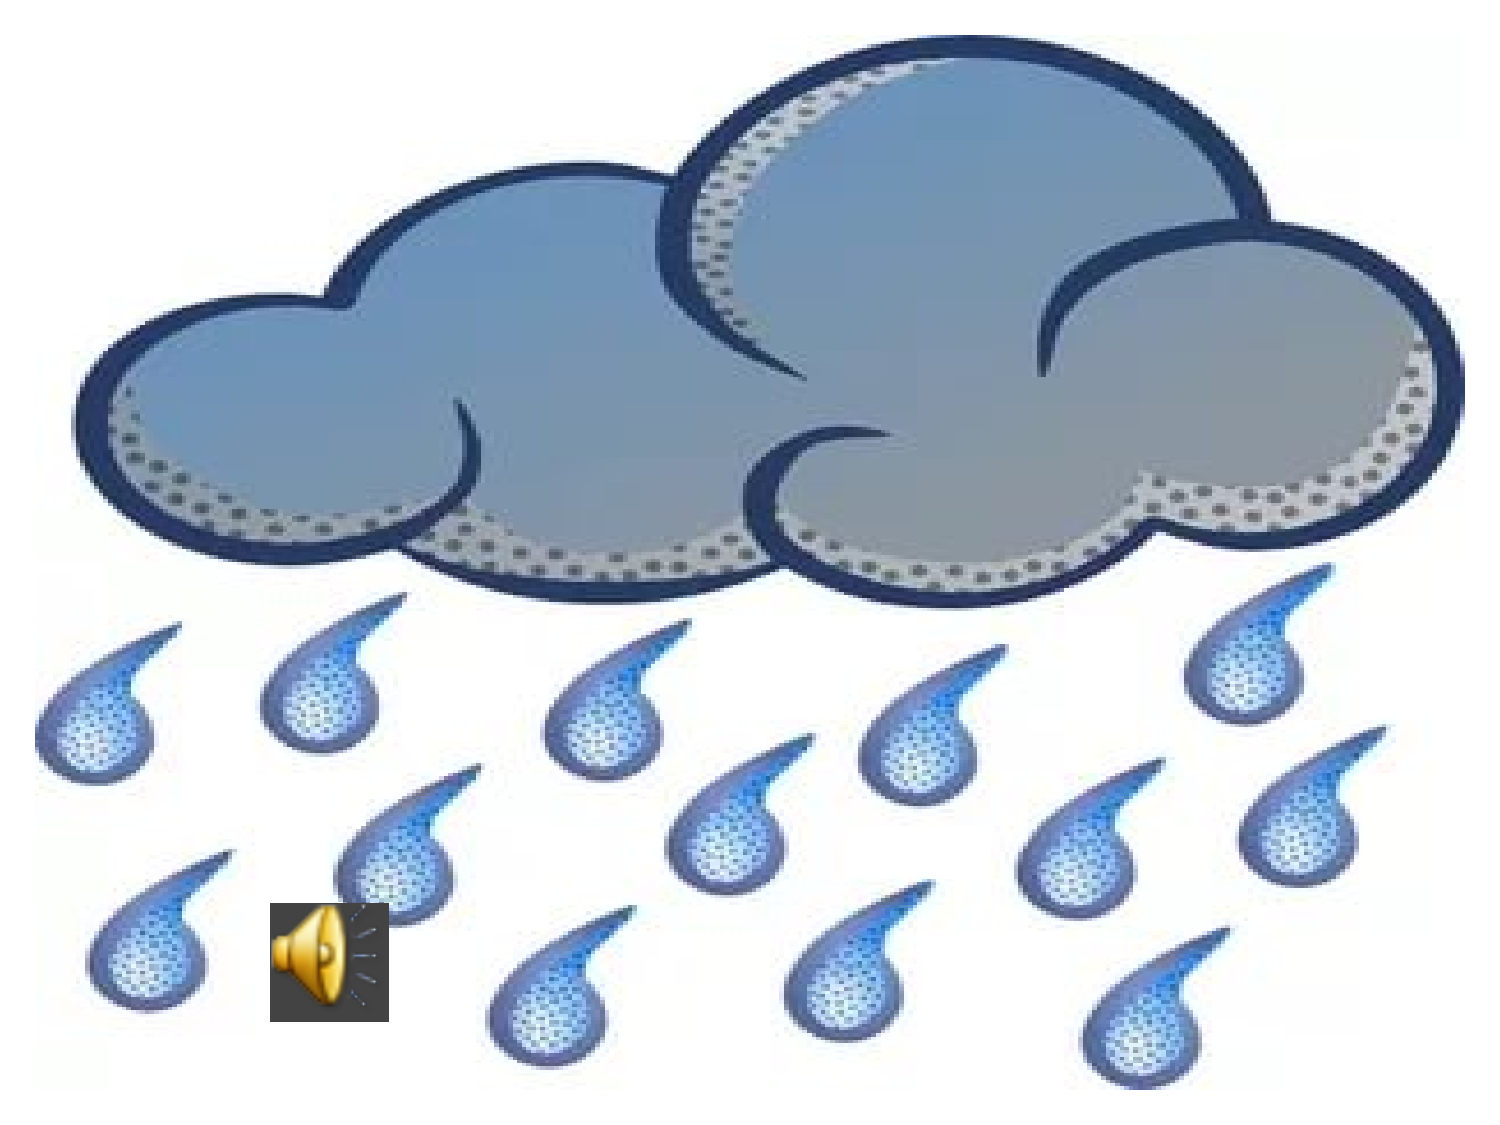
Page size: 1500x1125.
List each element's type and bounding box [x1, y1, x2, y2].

picture [34, 34, 1466, 1091]
